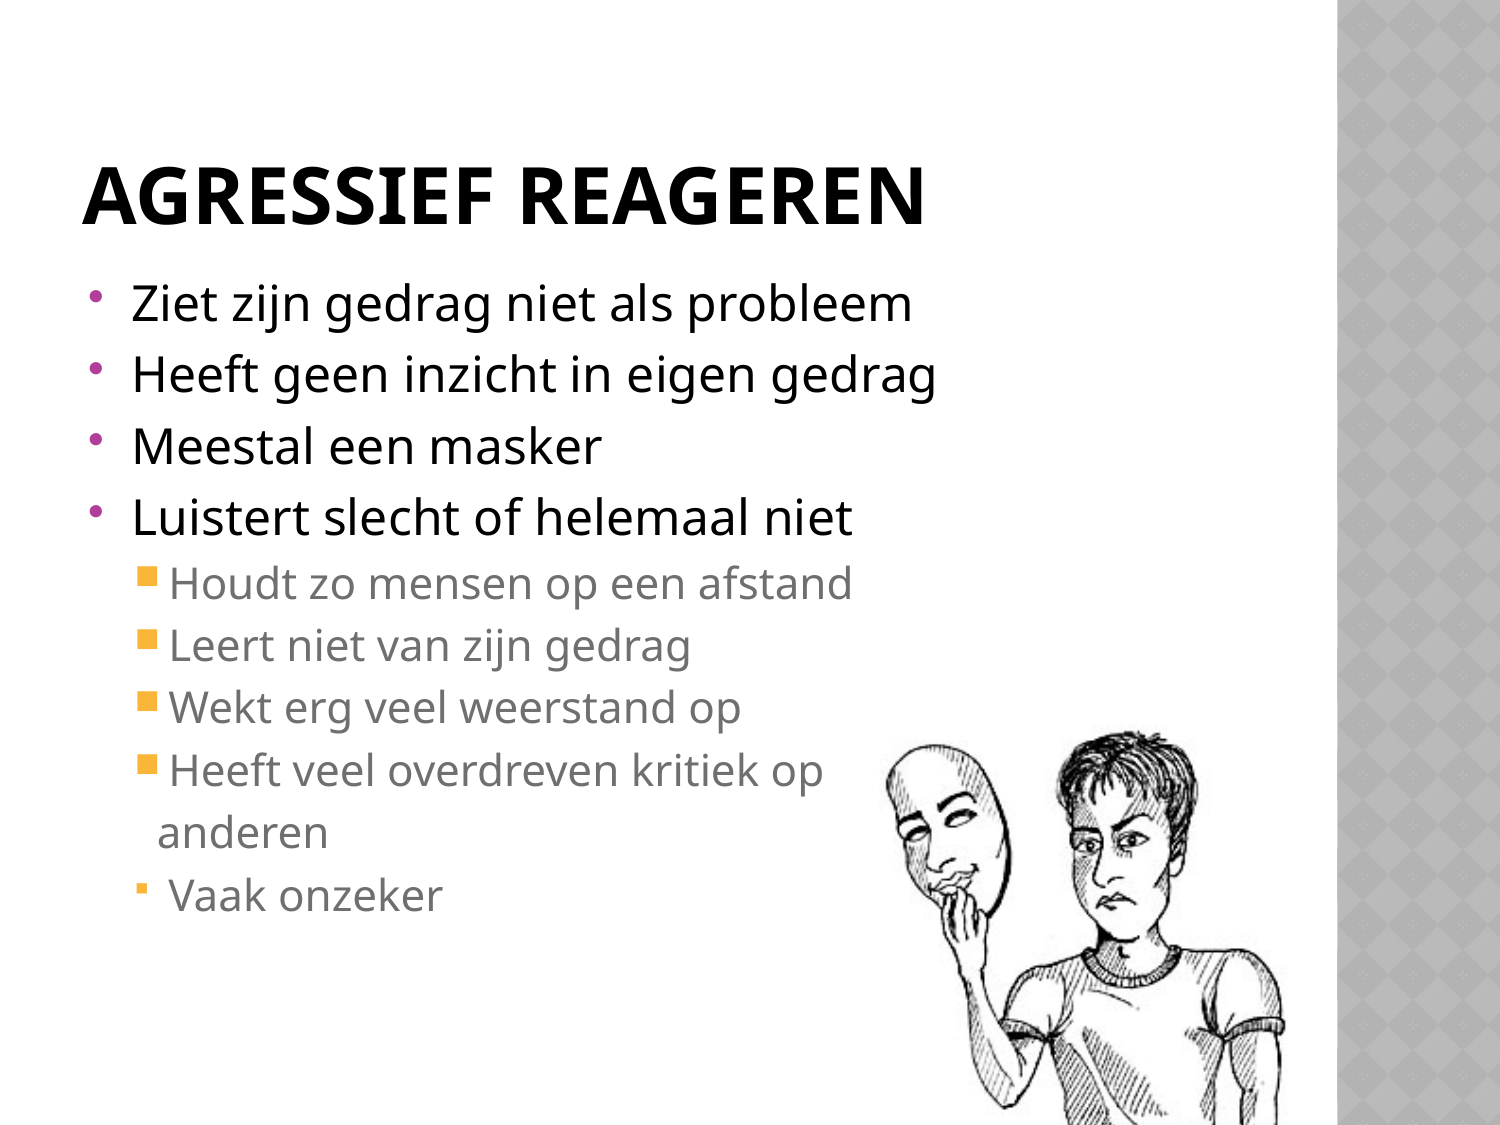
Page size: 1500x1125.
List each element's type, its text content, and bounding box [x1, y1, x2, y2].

title Agressief reageren [75, 52, 1263, 240]
picture [879, 724, 1295, 1125]
list Ziet zijn gedrag niet als probleem Heeft geen inzicht in eigen gedrag Meestal een masker Luistert slecht of helemaal niet Houdt zo mensen op een afstand Leert niet van zijn gedrag Wekt erg veel weerstand op Heeft veel overdreven kritiek op anderen Vaak onzeker [75, 264, 1263, 1059]
